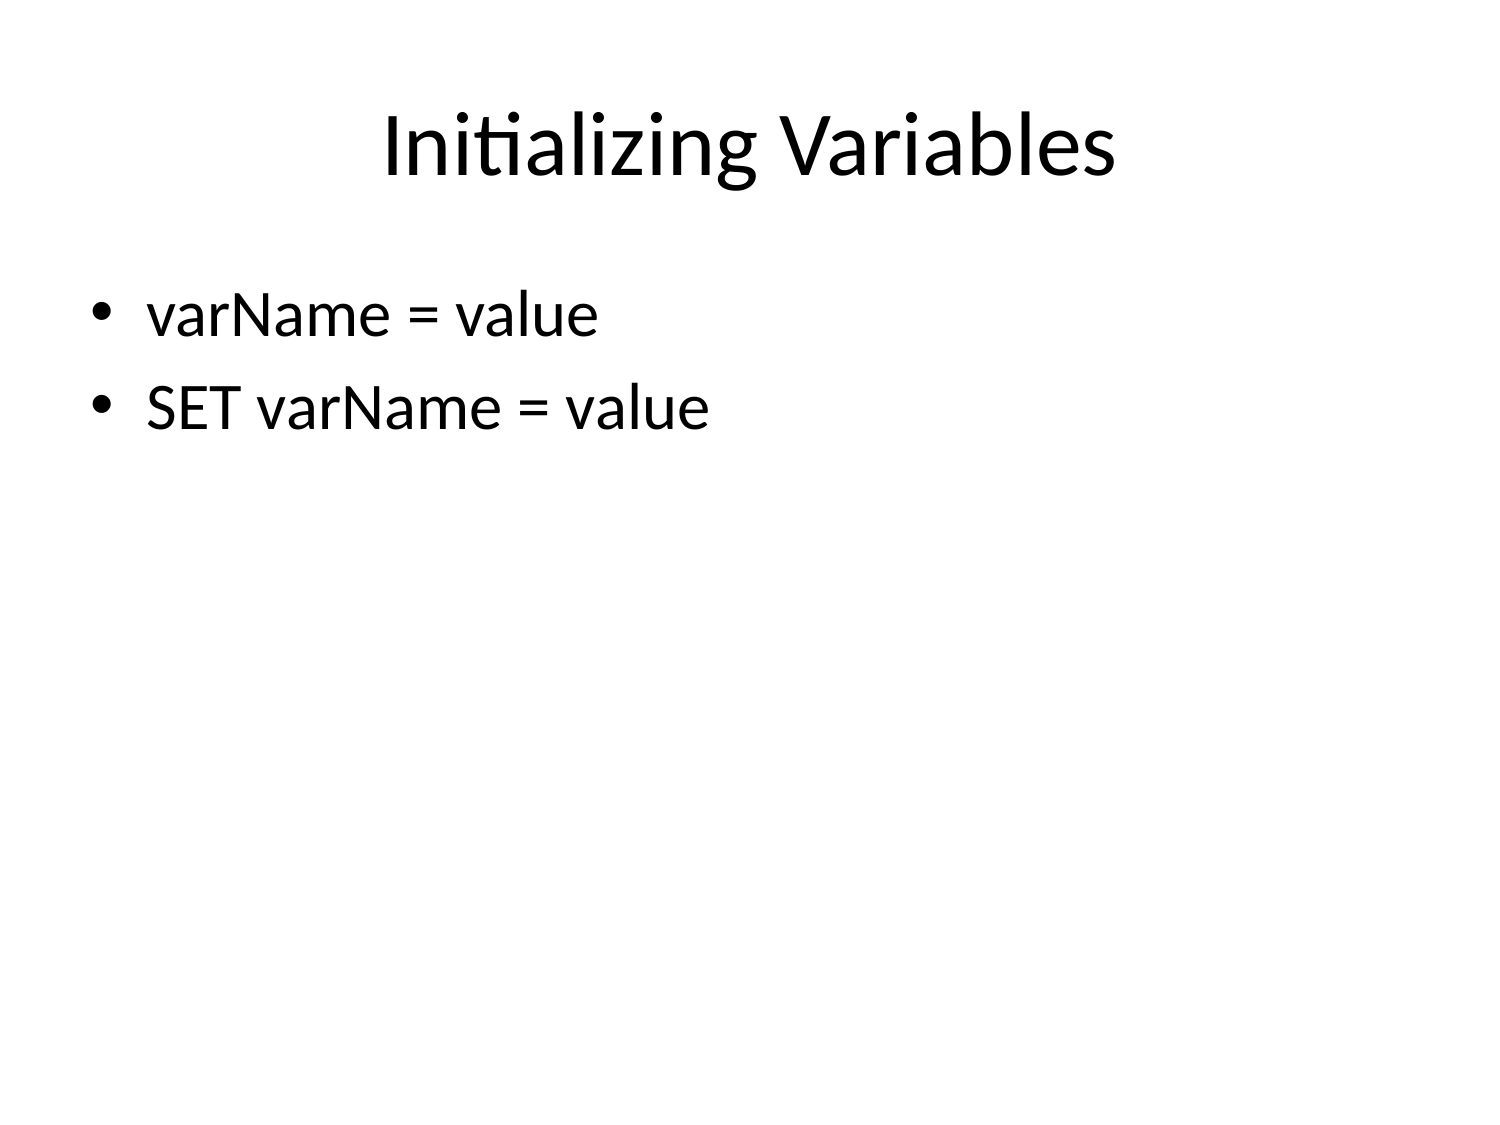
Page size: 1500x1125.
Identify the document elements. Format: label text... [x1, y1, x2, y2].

list varName = value SET varName = value [75, 262, 1425, 1005]
title Initializing Variables [75, 45, 1425, 233]
